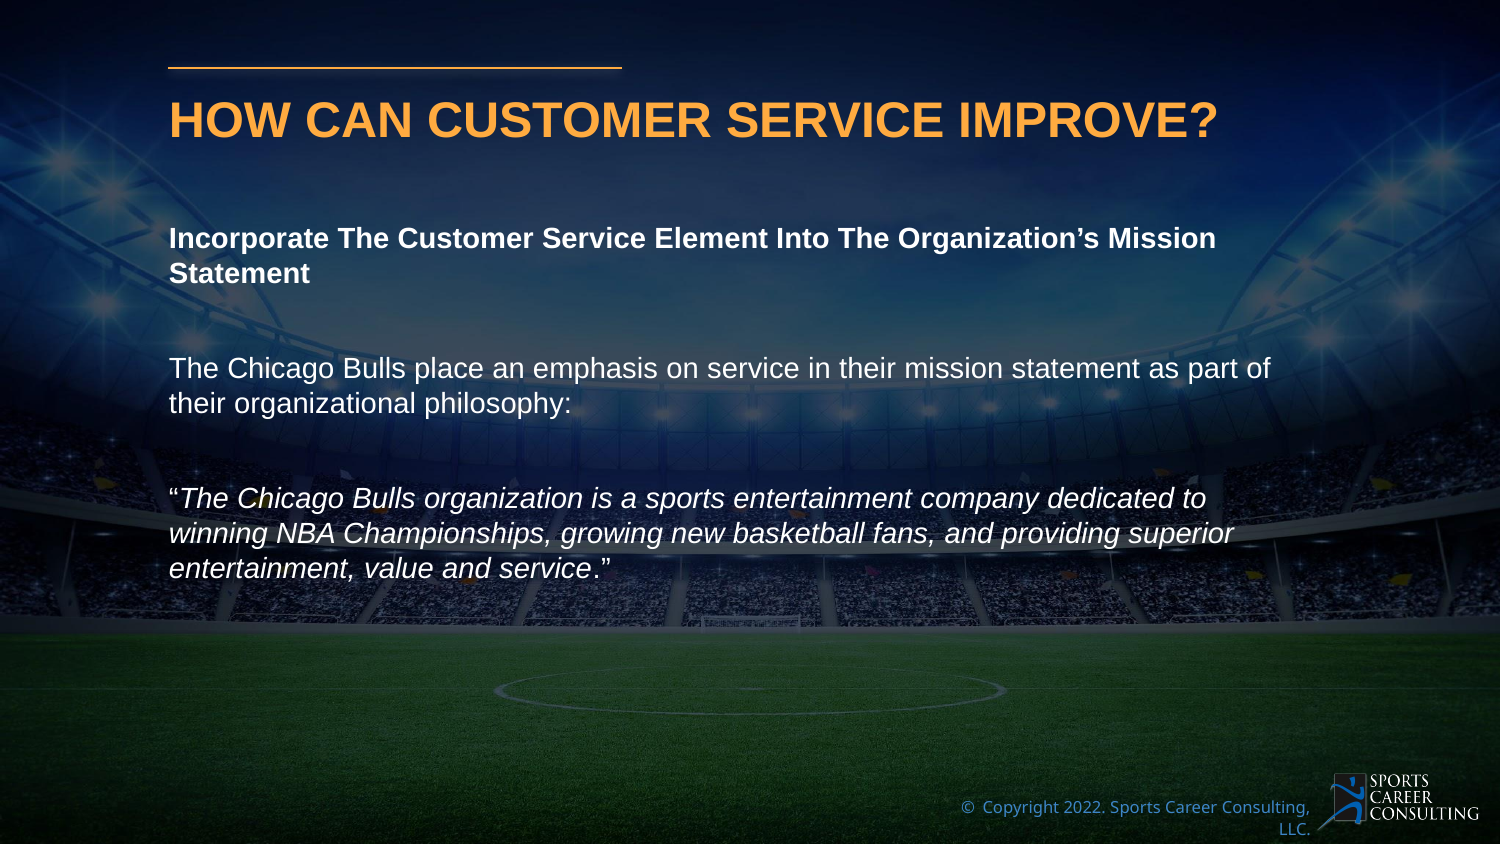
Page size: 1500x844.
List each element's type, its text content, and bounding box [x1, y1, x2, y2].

title HOW CAN CUSTOMER SERVICE IMPROVE? [153, 72, 1252, 204]
picture [0, 0, 1500, 844]
text_box © Copyright 2022. Sports Career Consulting, LLC. [914, 769, 1326, 844]
list Incorporate The Customer Service Element Into The Organization’s Mission Statement The Chicago Bulls place an emphasis on service in their mission statement as part of their organizational philosophy: “The Chicago Bulls organization is a sports entertainment company dedicated to winning NBA Championships, growing new basketball fans, and providing superior entertainment, value and service.” [153, 204, 1331, 703]
